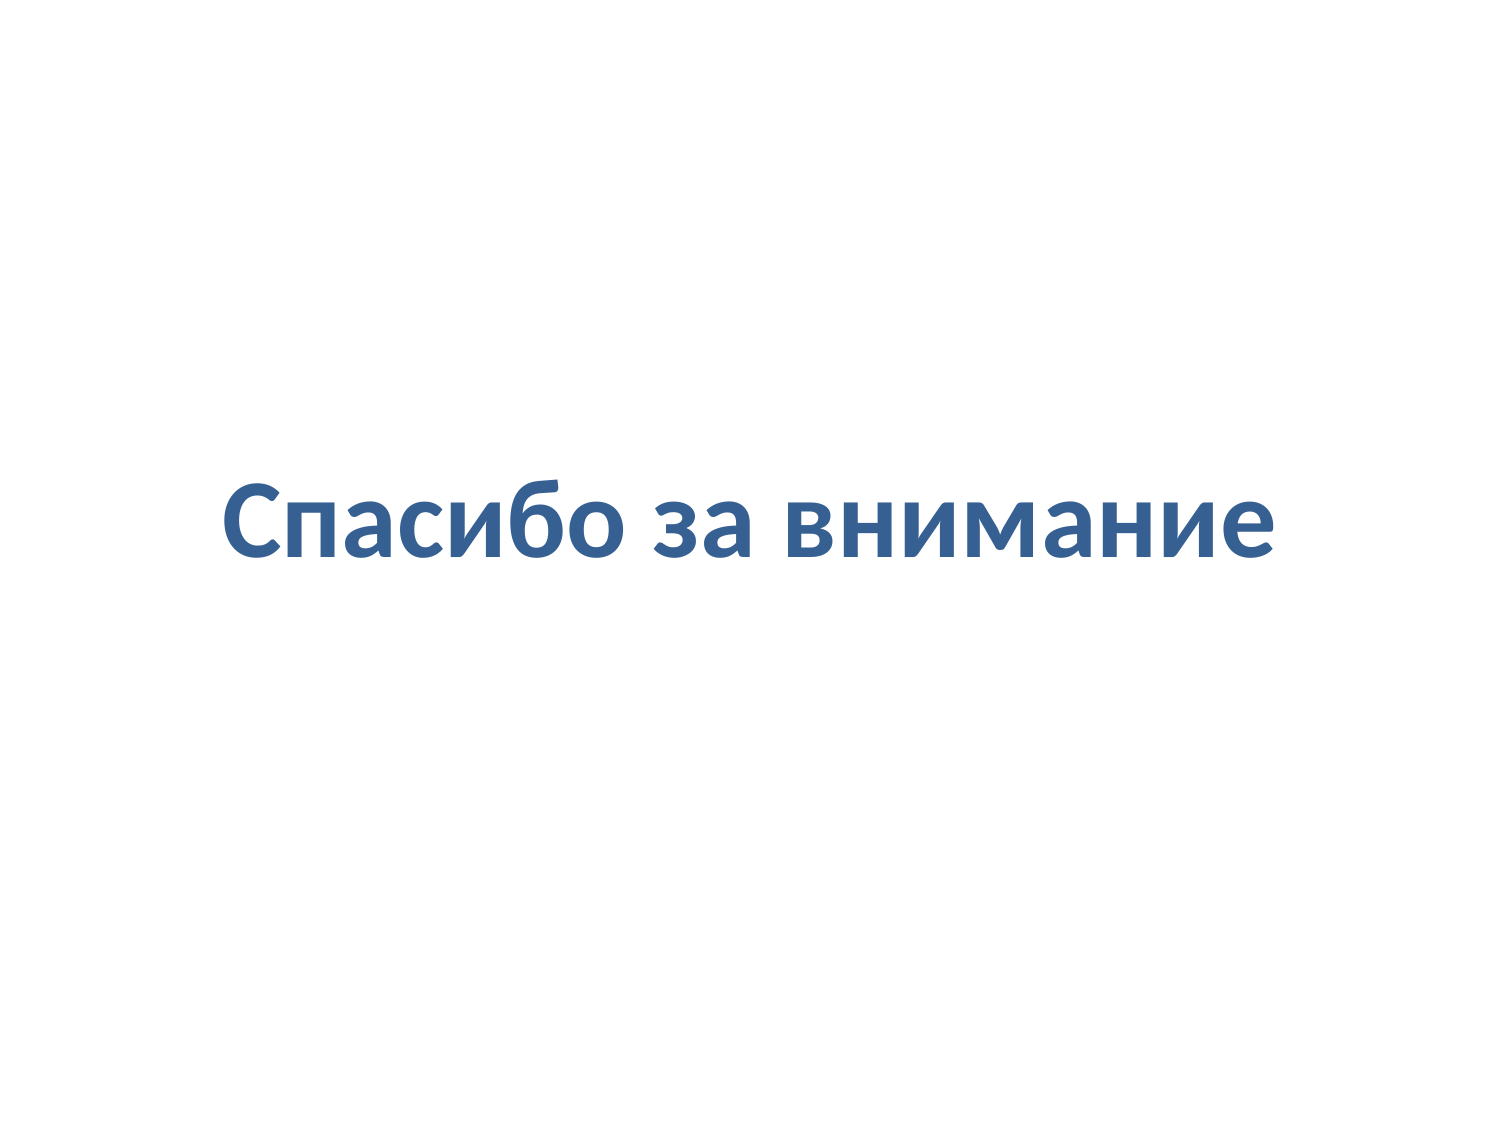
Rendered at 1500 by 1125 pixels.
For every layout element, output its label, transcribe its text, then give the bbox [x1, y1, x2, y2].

text_box Спасибо за внимание [187, 437, 1313, 588]
